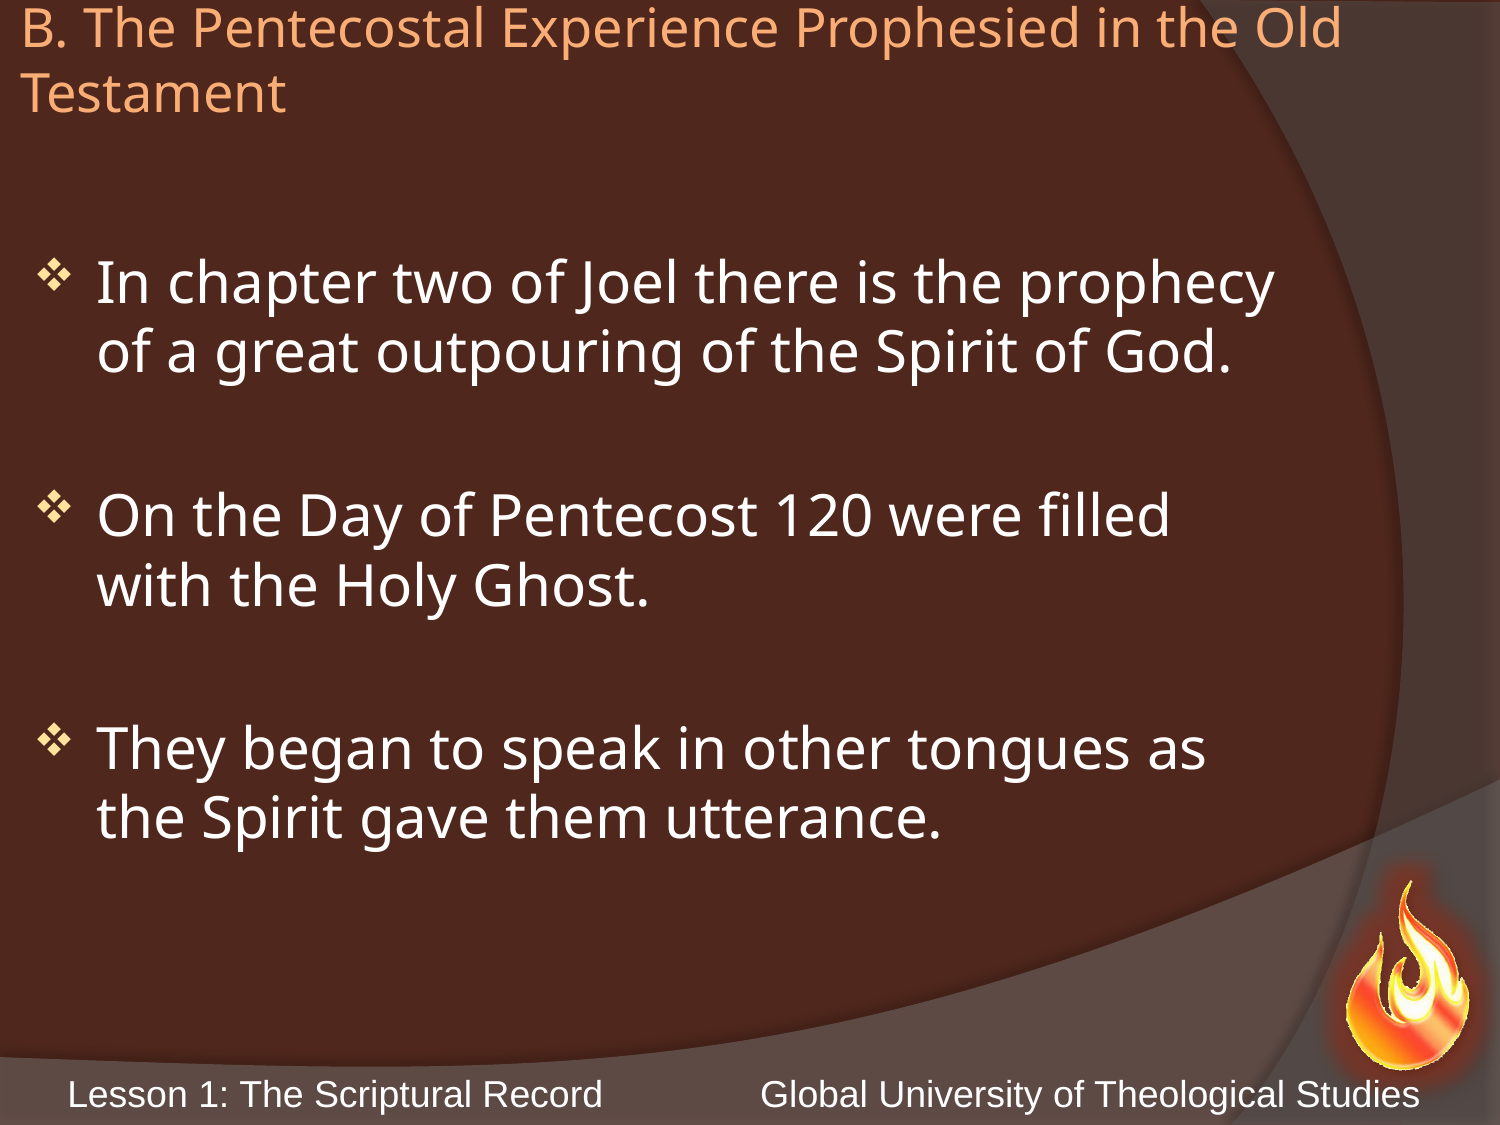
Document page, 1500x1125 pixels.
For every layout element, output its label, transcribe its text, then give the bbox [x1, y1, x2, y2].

list In chapter two of Joel there is the prophecy of a great outpouring of the Spirit of God. On the Day of Pentecost 120 were filled with the Holy Ghost. They began to speak in other tongues as the Spirit gave them utterance. [12, 237, 1300, 1038]
title B. The Pentecostal Experience Prophesied in the Old Testament [12, 0, 1475, 118]
picture [1339, 874, 1476, 1078]
text_box Lesson 1: The Scriptural Record Global University of Theological Studies [0, 1062, 1500, 1123]
